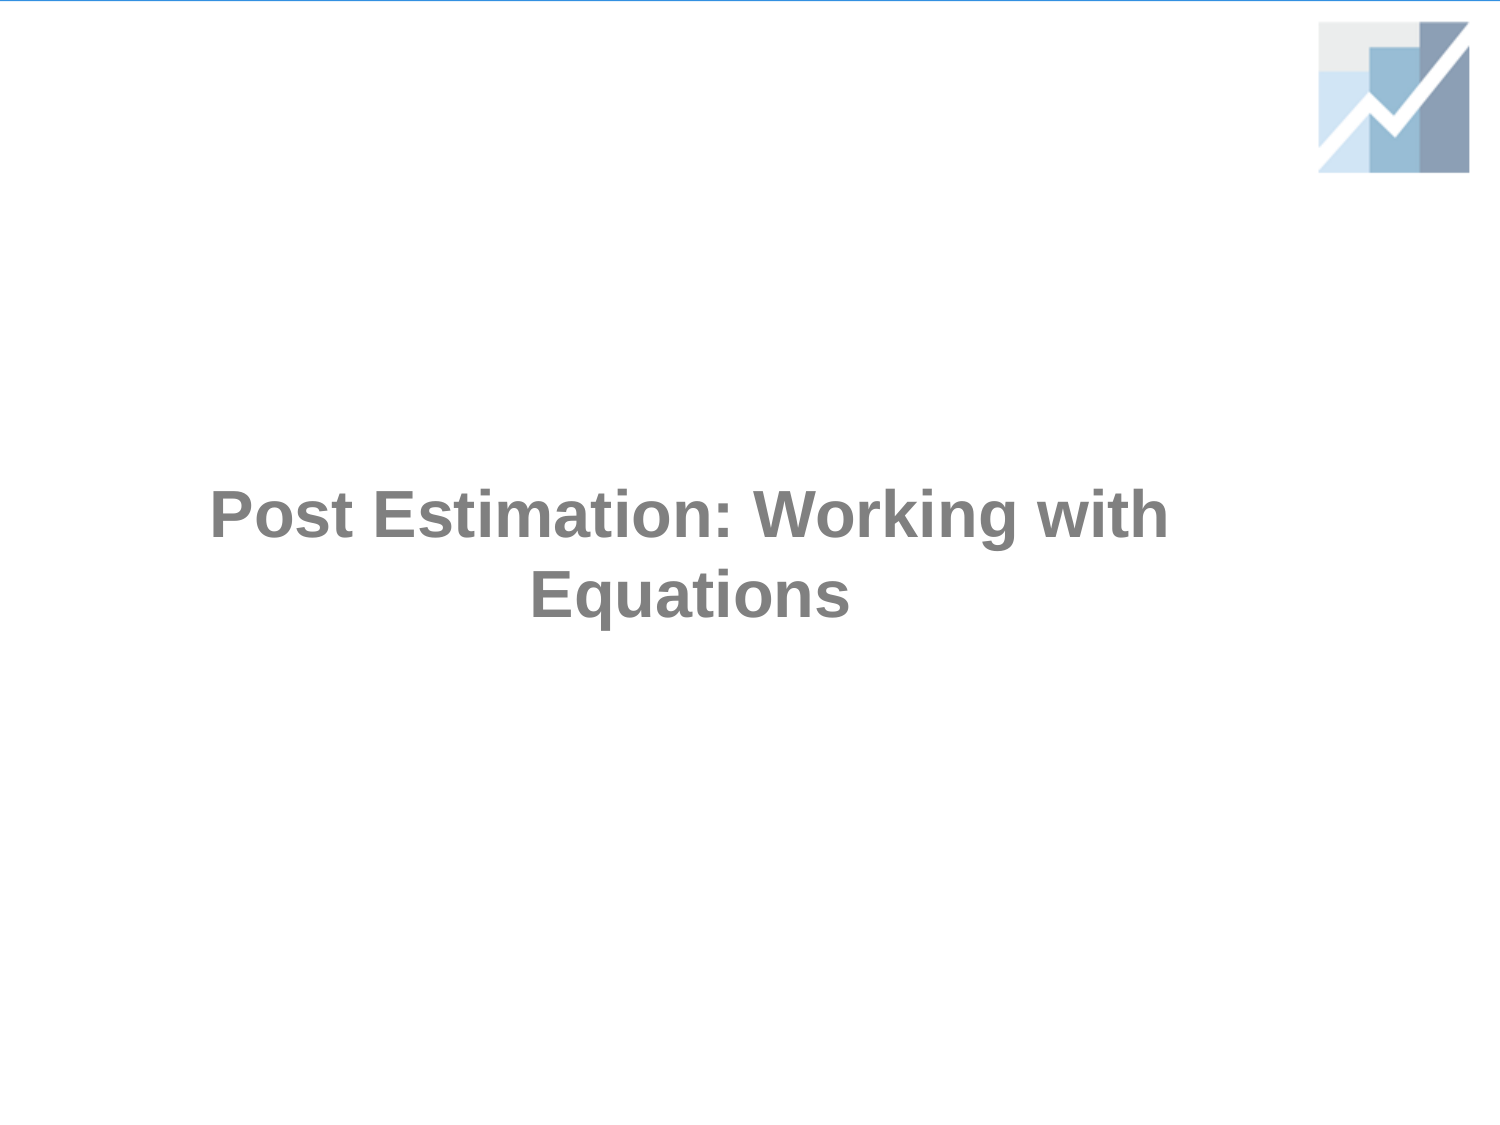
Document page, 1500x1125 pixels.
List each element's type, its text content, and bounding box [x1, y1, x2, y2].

picture [1300, 11, 1479, 181]
subtitle Post Estimation: Working with Equations [63, 463, 1318, 727]
